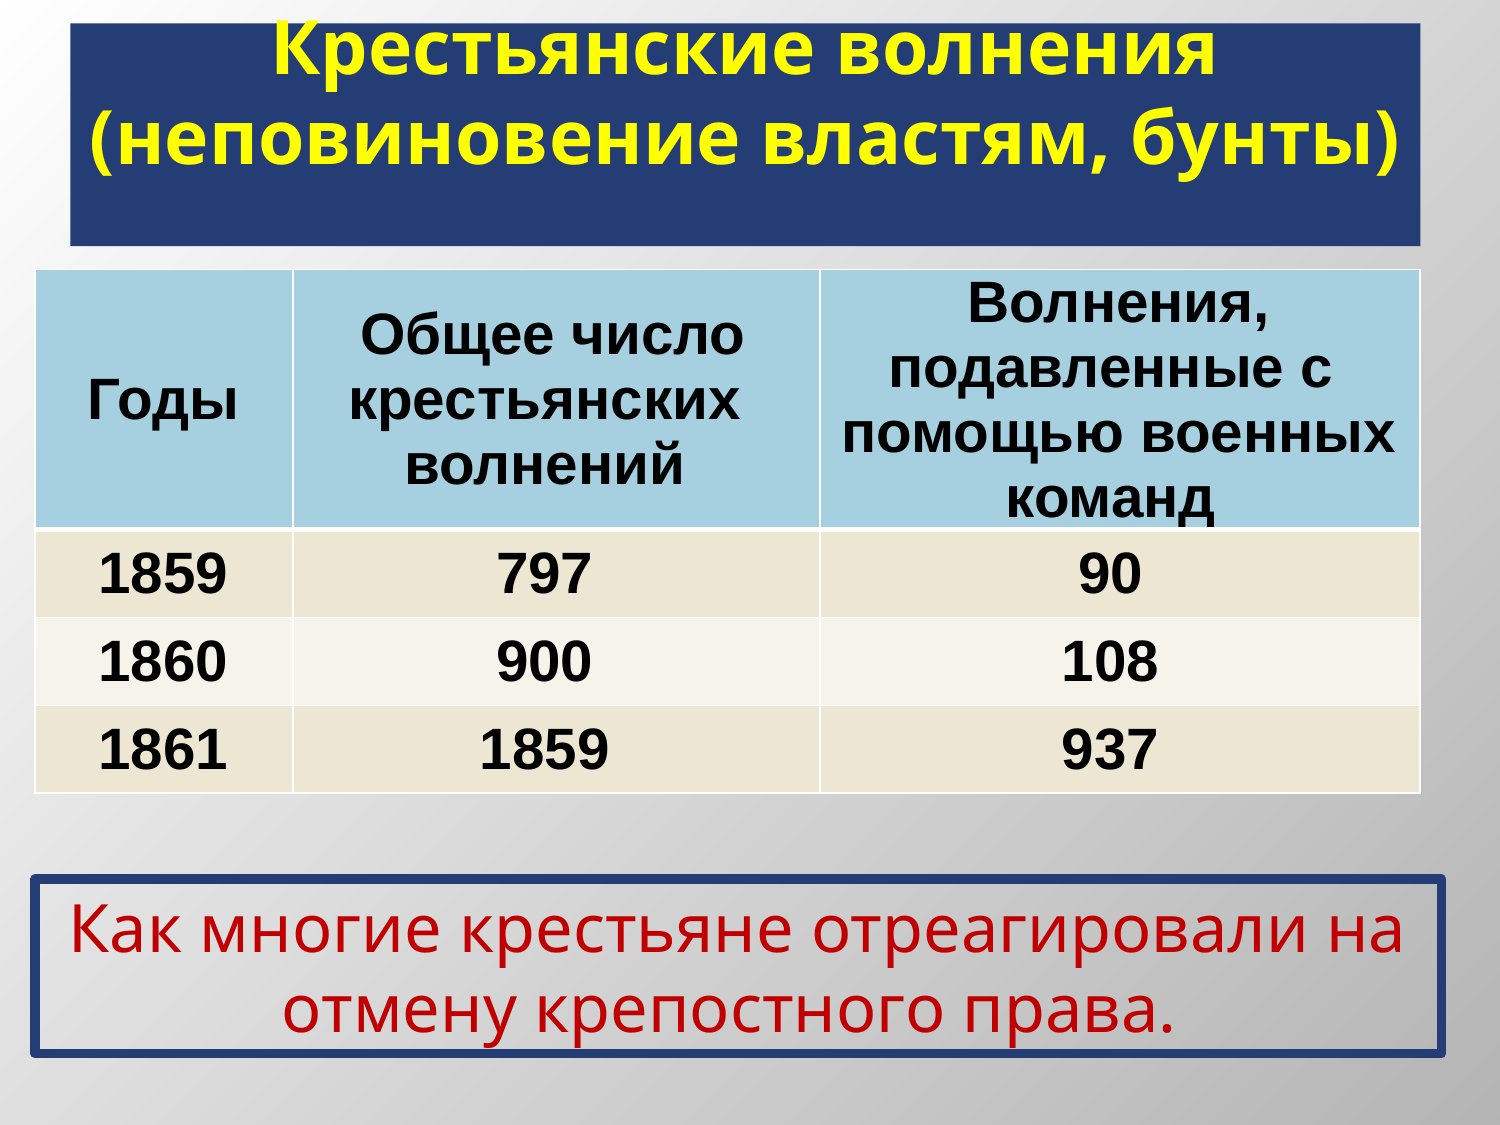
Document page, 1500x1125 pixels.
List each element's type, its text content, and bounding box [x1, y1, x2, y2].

table_header Волнения, подавленные с помощью военных команд [821, 270, 1419, 527]
table_cell 937 [821, 706, 1419, 792]
table_cell 900 [294, 618, 819, 705]
table_header Общее число крестьянских волнений [294, 270, 819, 527]
table_header Годы [36, 270, 292, 527]
table_cell 108 [821, 618, 1419, 705]
table_cell 797 [294, 532, 819, 617]
table_cell 1860 [36, 618, 292, 705]
text_box Как многие крестьяне отреагировали на отмену крепостного права. [35, 878, 1442, 1054]
title Крестьянские волнения (неповиновение властям, бунты) [70, 23, 1421, 247]
table_cell 1859 [36, 532, 292, 617]
table_cell 1859 [294, 706, 819, 792]
table_cell 1861 [36, 706, 292, 792]
table_cell 90 [821, 532, 1419, 617]
